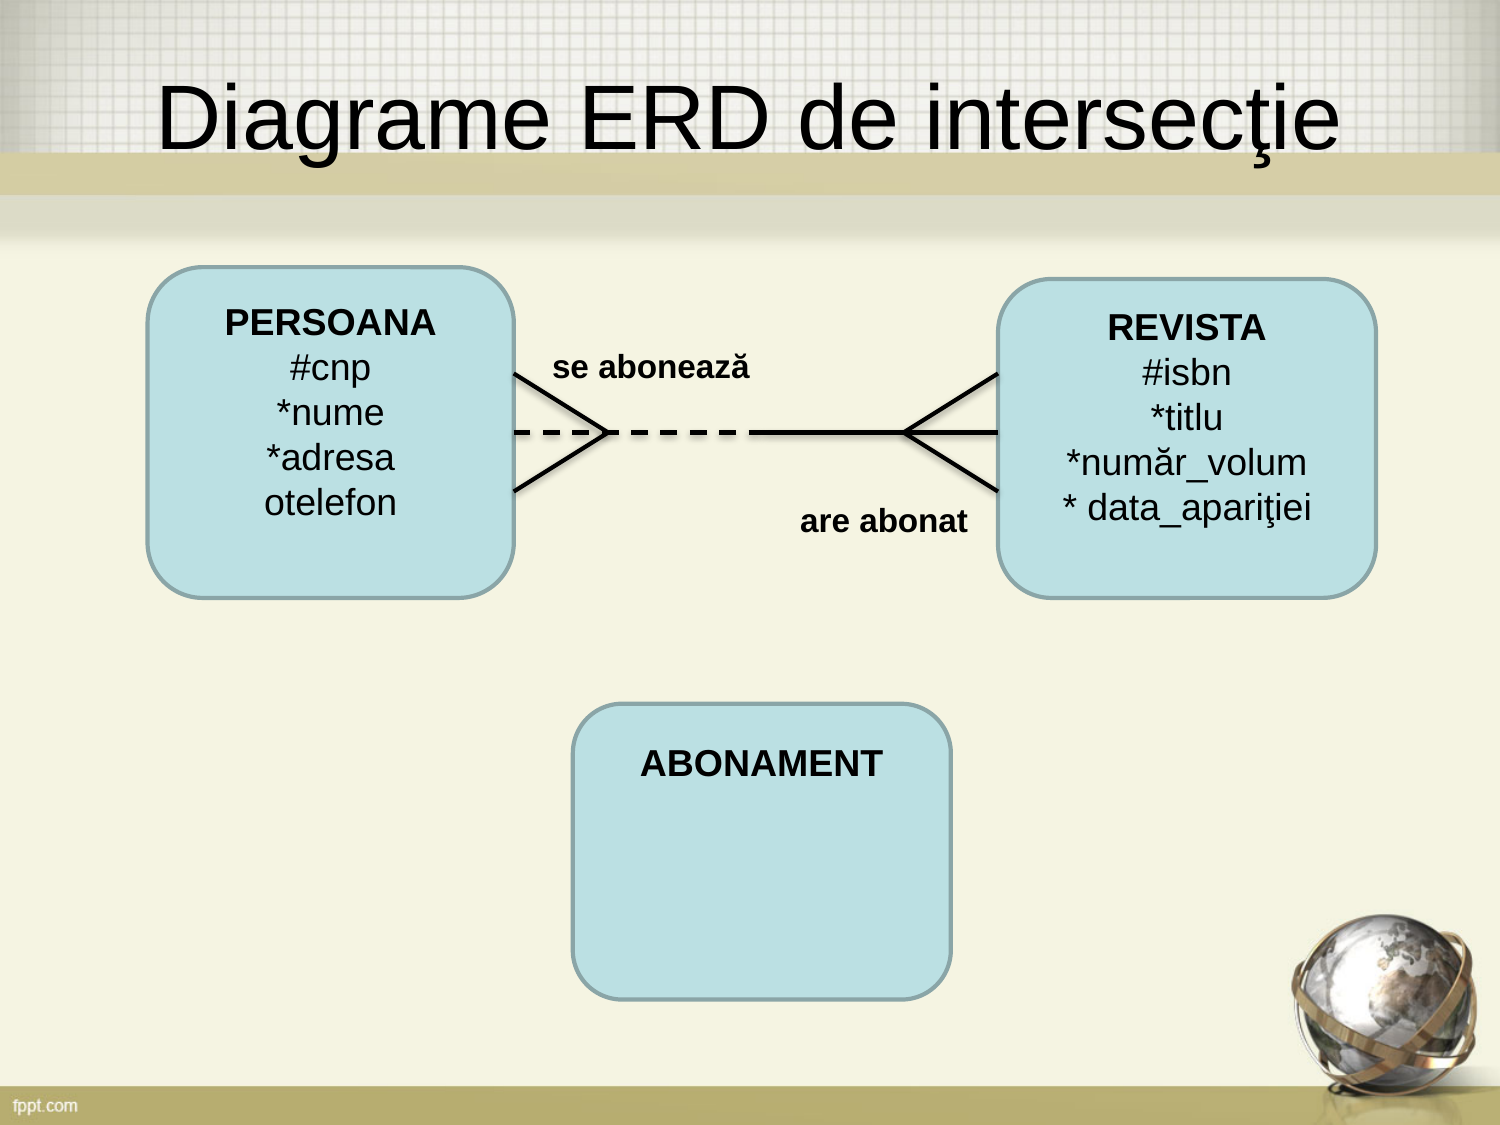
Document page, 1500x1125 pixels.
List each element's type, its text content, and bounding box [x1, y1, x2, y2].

picture [0, 0, 1500, 1125]
text_box se abonează [537, 338, 810, 371]
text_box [513, 373, 999, 492]
text_box REVISTA #isbn *titlu *număr_volum * data_apariţiei [995, 276, 1379, 601]
title Diagrame ERD de intersecţie [75, 19, 1425, 207]
text_box PERSOANA #cnp *nume *adresa otelefon [145, 265, 516, 601]
text_box ABONAMENT [570, 701, 953, 1002]
text_box are abonat [785, 491, 1058, 547]
